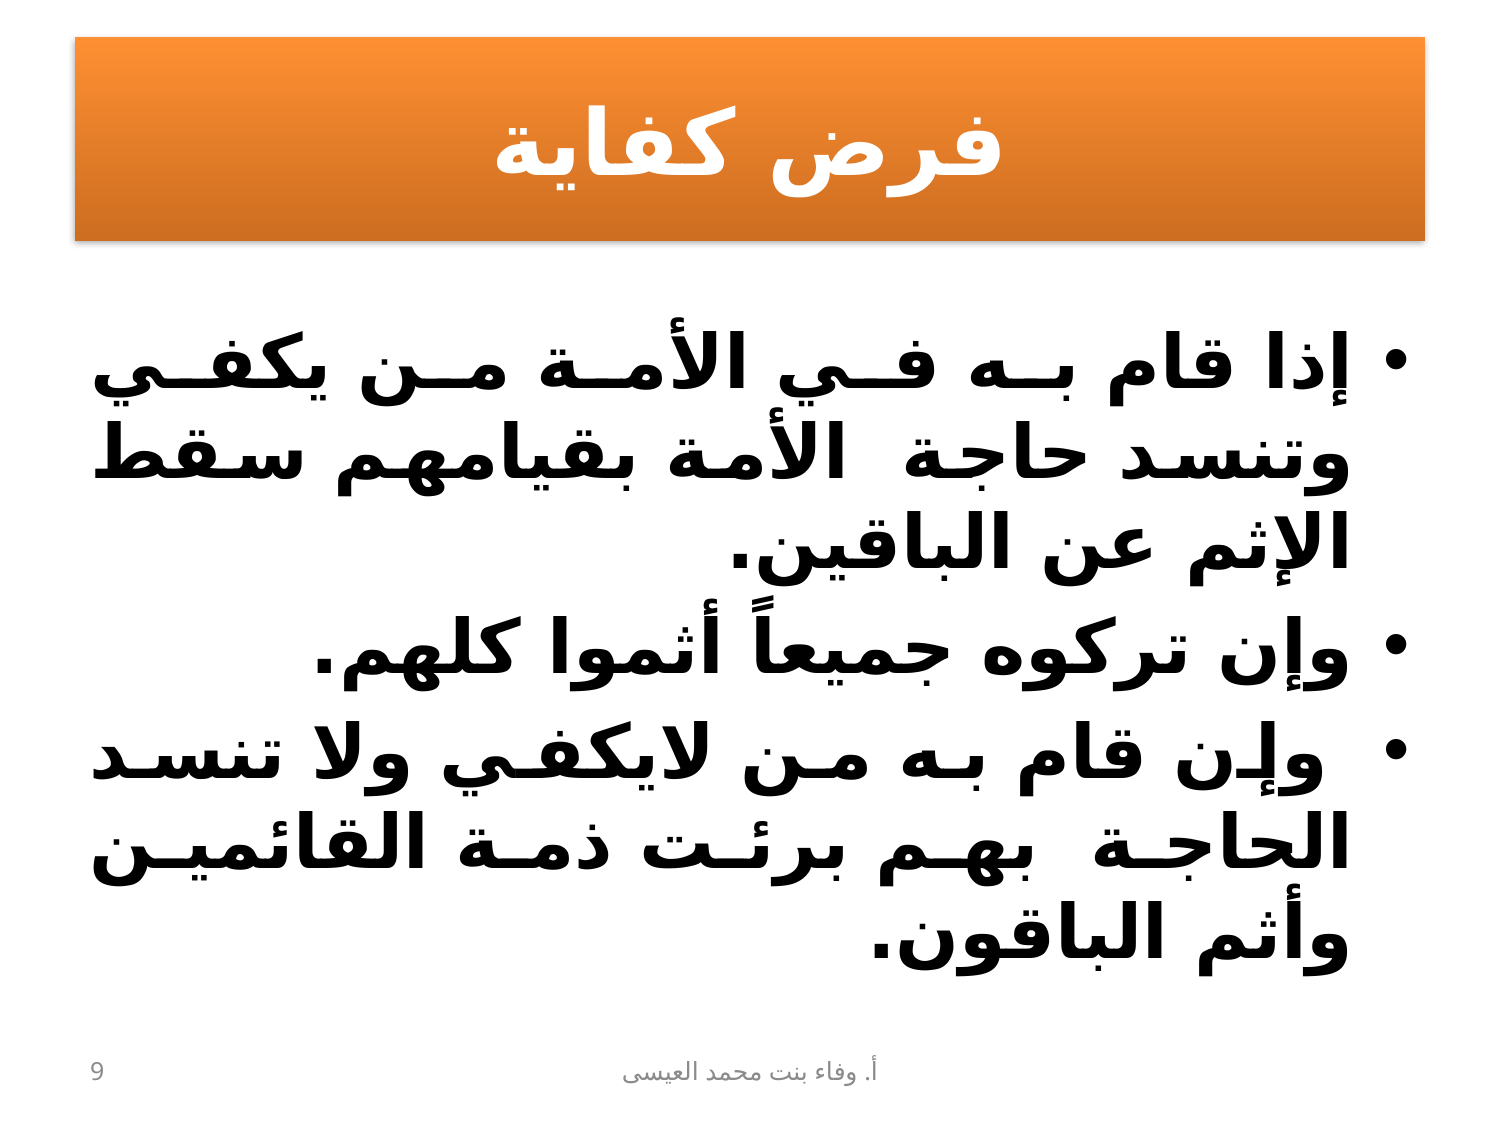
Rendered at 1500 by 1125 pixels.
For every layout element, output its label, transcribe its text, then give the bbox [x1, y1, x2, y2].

list إذا قام به في الأمة من يكفي وتنسد حاجة الأمة بقيامهم سقط الإثم عن الباقين. وإن تركوه جميعاً أثموا كلهم. وإن قام به من لايكفي ولا تنسد الحاجة بهم برئت ذمة القائمين وأثم الباقون. [75, 306, 1425, 982]
title فرض كفاية [75, 37, 1425, 241]
footer أ. وفاء بنت محمد العيسى [512, 1042, 988, 1103]
slide_number 9 [75, 1042, 425, 1103]
